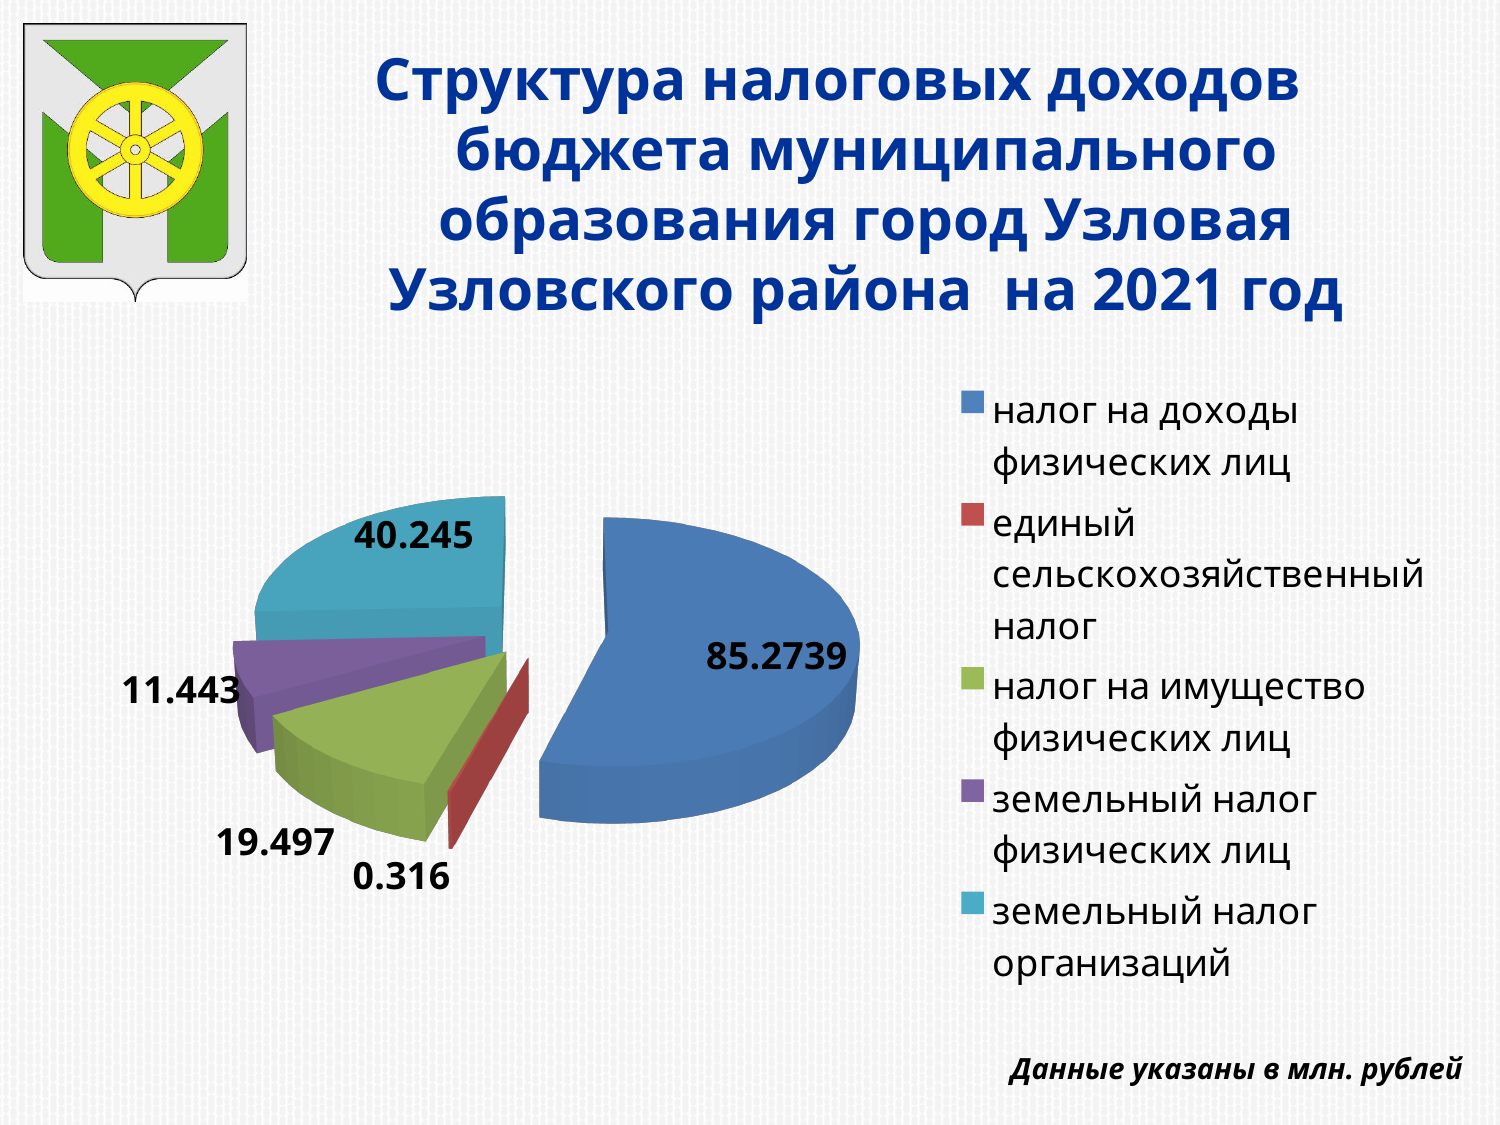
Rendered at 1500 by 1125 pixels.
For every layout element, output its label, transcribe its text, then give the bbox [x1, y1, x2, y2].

picture [22, 22, 247, 302]
text_box Структура налоговых доходов бюджета муниципального образования город Узловая Узловского района на 2021 год [257, 35, 1418, 271]
text_box Данные указаны в млн. рублей [1450, 1042, 1489, 1093]
chart [69, 280, 1442, 1091]
